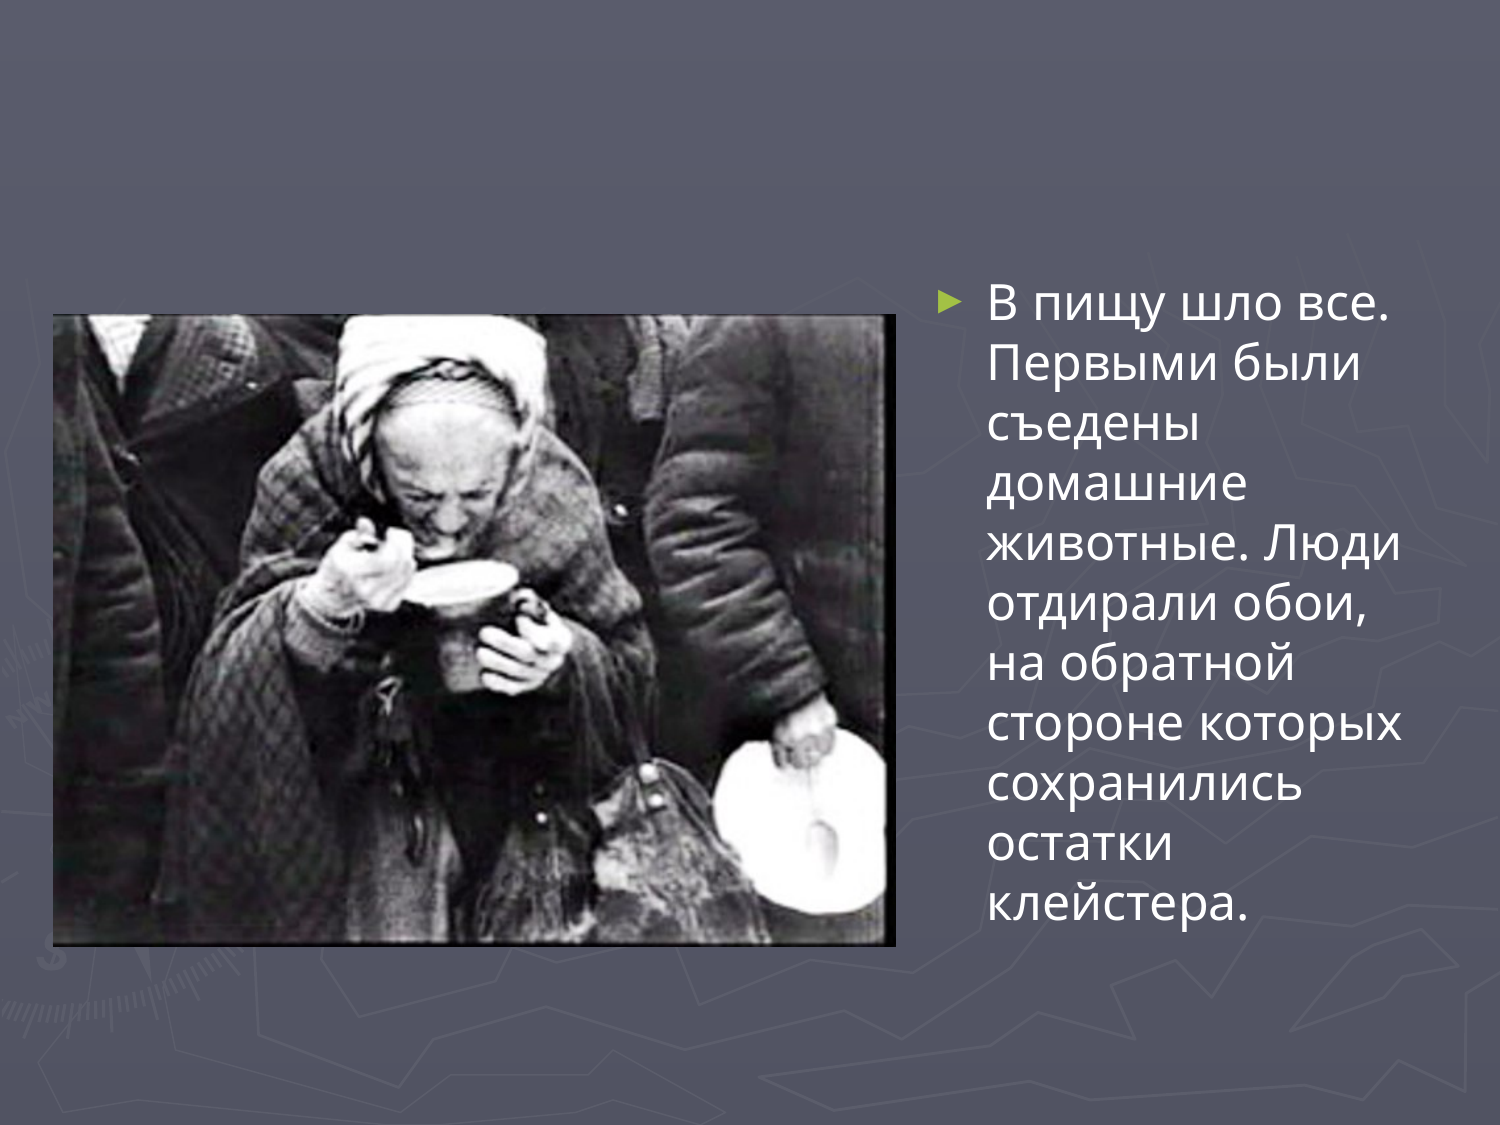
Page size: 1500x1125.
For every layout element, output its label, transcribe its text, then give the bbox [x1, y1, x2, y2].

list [52, 314, 896, 947]
list В пищу шло все. Первыми были съедены домашние животные. Люди отдирали обои, на обратной стороне которых сохранились остатки клейстера. [915, 262, 1451, 1001]
